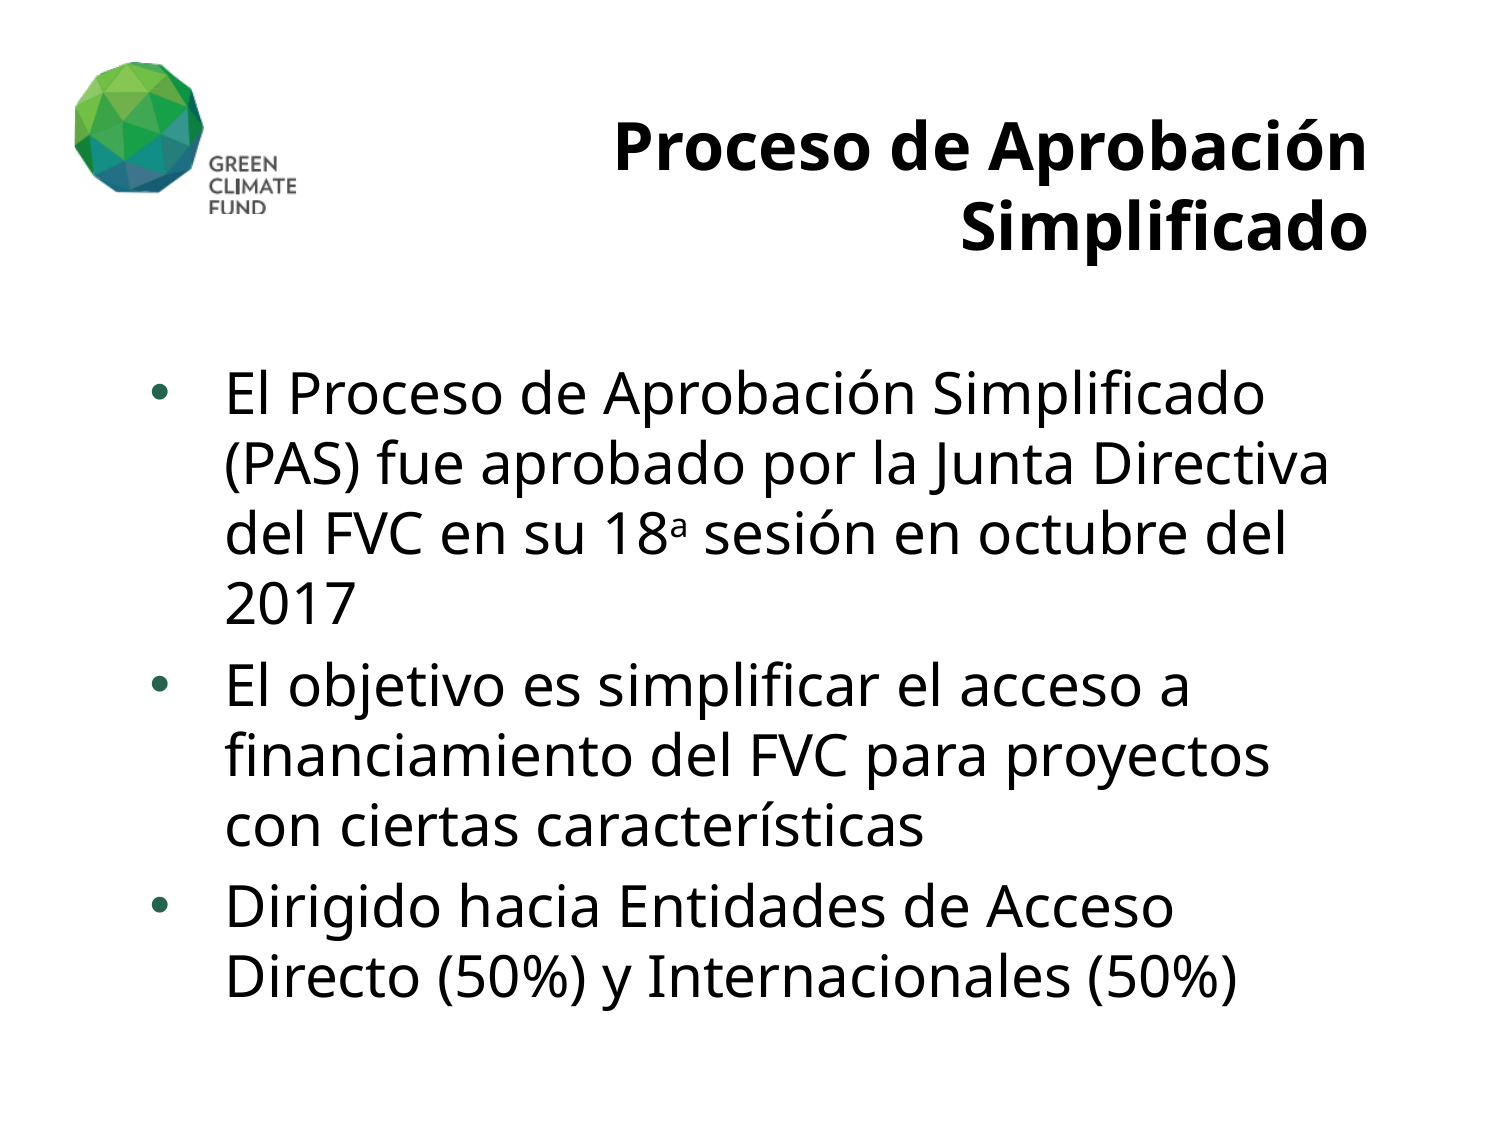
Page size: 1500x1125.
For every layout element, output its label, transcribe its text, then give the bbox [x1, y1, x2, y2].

list El Proceso de Aprobación Simplificado (PAS) fue aprobado por la Junta Directiva del FVC en su 18a sesión en octubre del 2017 El objetivo es simplificar el acceso a financiamiento del FVC para proyectos con ciertas características Dirigido hacia Entidades de Acceso Directo (50%) y Internacionales (50%) [134, 348, 1370, 997]
title Proceso de Aprobación Simplificado [294, 96, 1385, 190]
